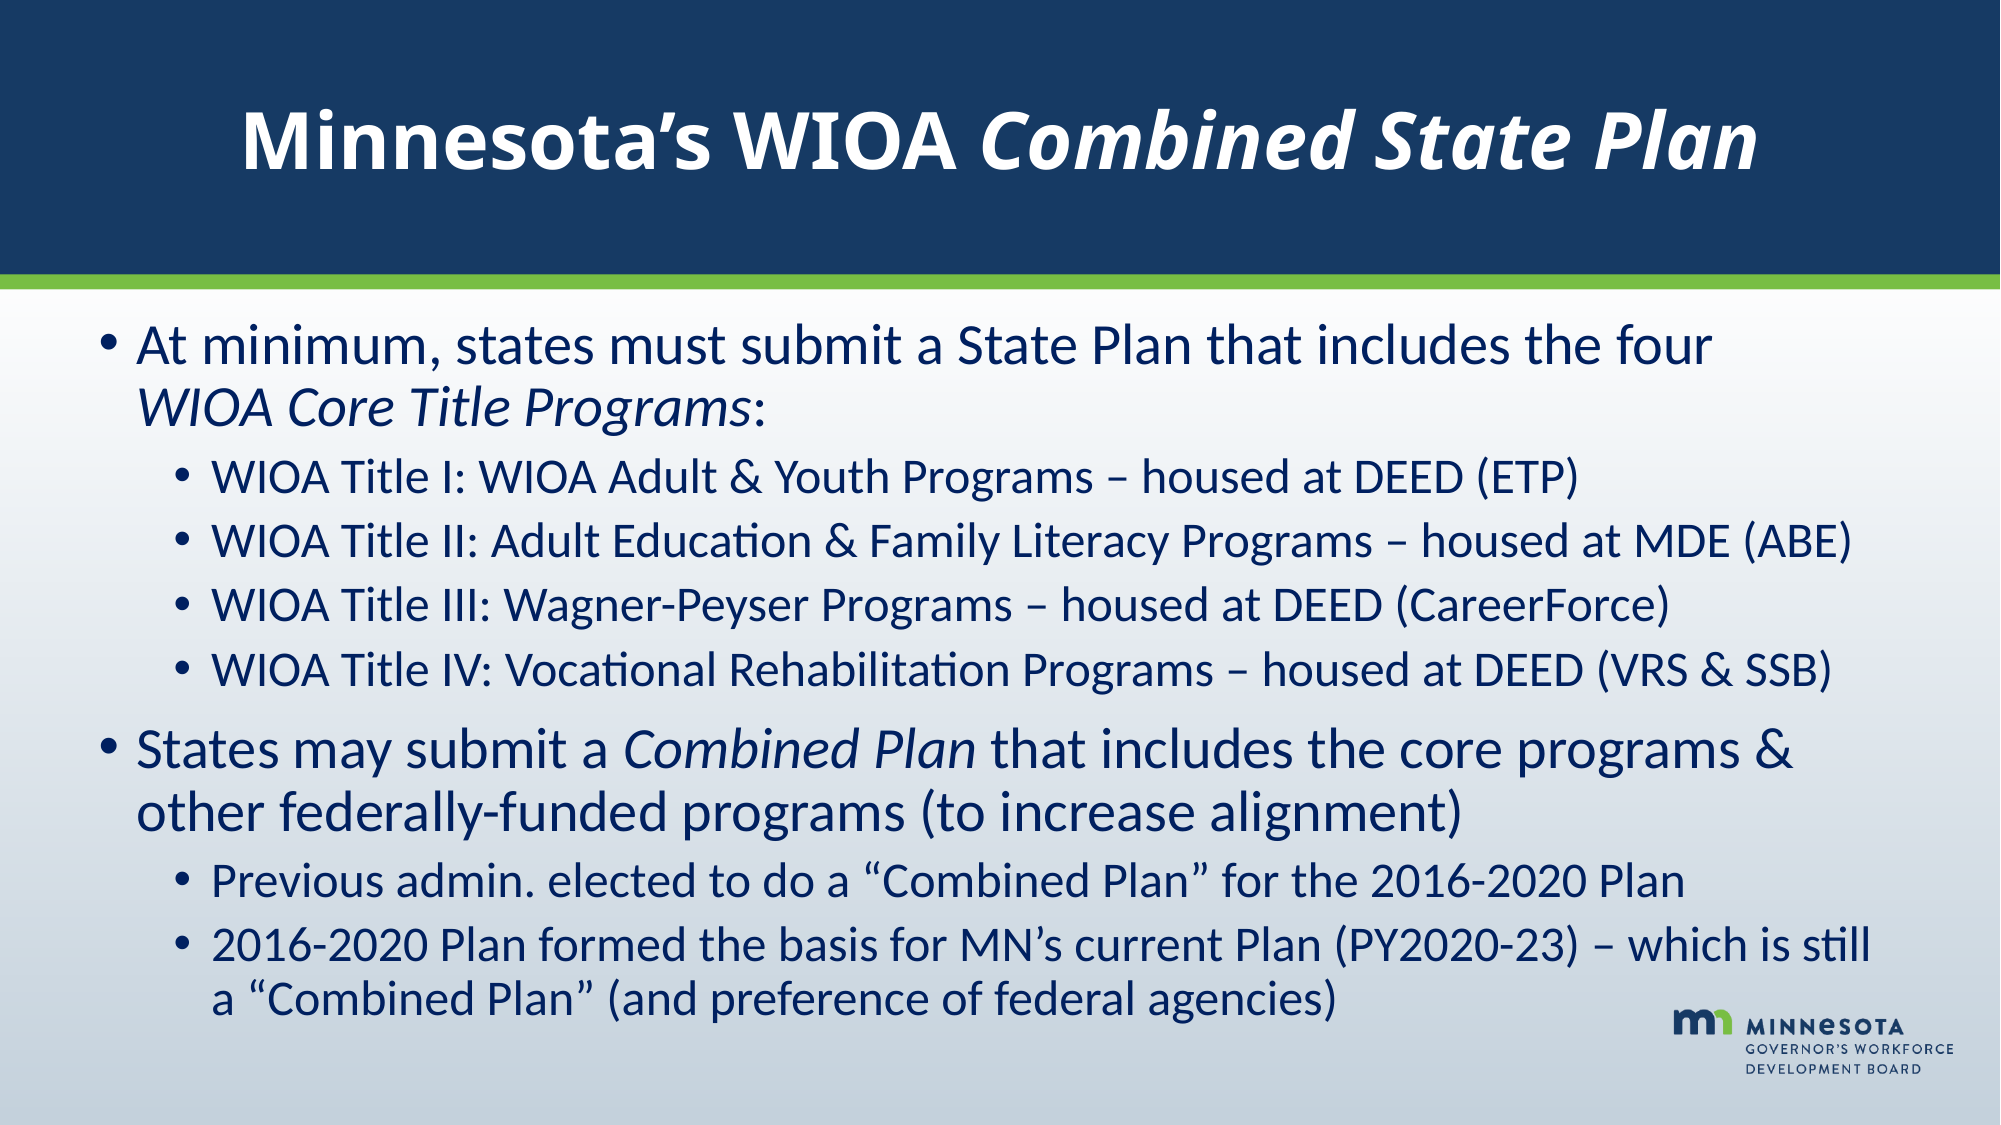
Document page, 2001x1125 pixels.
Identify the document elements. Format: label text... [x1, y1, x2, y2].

list At minimum, states must submit a State Plan that includes the four WIOA Core Title Programs: WIOA Title I: WIOA Adult & Youth Programs – housed at DEED (ETP) WIOA Title II: Adult Education & Family Literacy Programs – housed at MDE (ABE) WIOA Title III: Wagner-Peyser Programs – housed at DEED (CareerForce) WIOA Title IV: Vocational Rehabilitation Programs – housed at DEED (VRS & SSB) States may submit a Combined Plan that includes the core programs & other federally-funded programs (to increase alignment) Previous admin. elected to do a “Combined Plan” for the 2016-2020 Plan 2016-2020 Plan formed the basis for MN’s current Plan (PY2020-23) – which is still a “Combined Plan” (and preference of federal agencies) [83, 255, 1917, 1125]
picture [0, 0, 2000, 1125]
title Minnesota’s WIOA Combined State Plan [137, 35, 1863, 253]
